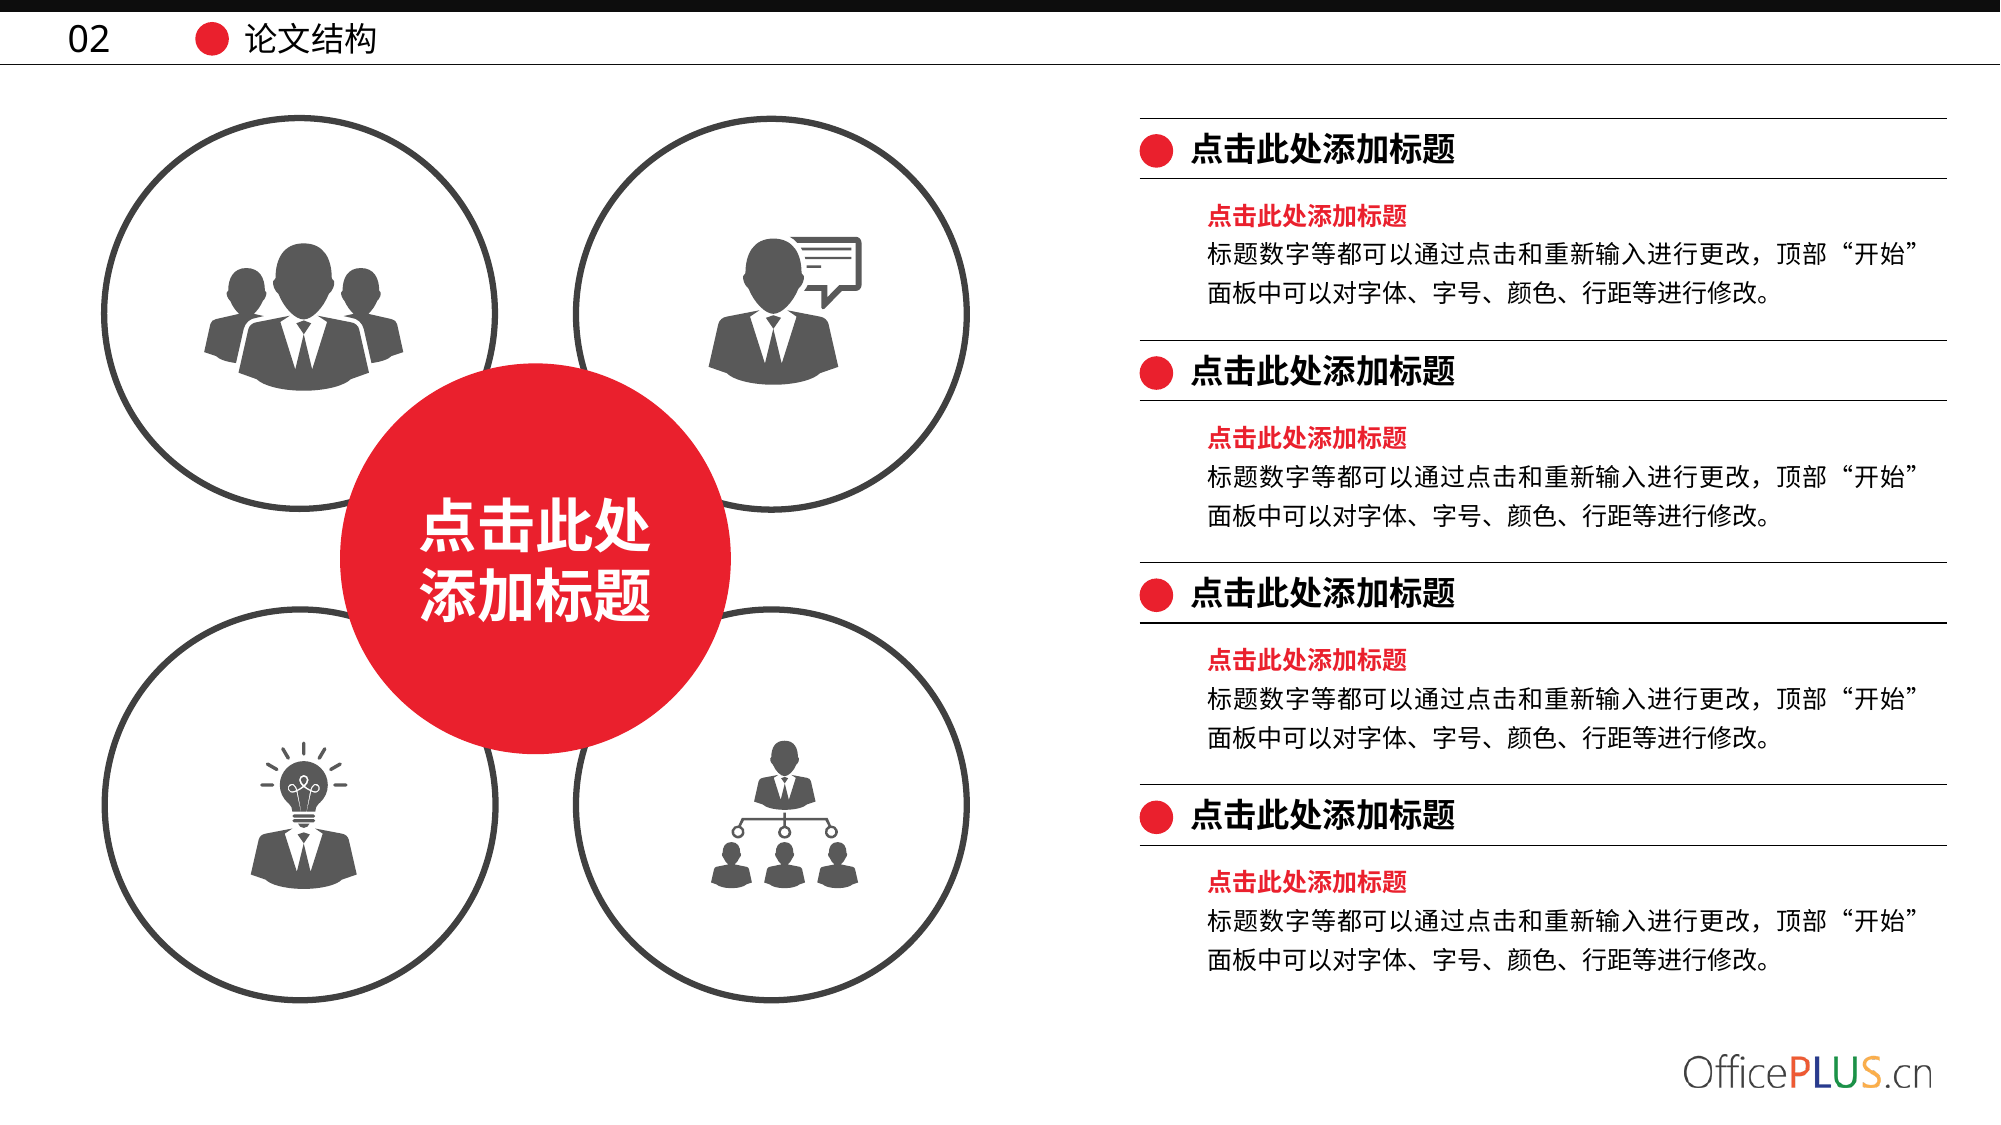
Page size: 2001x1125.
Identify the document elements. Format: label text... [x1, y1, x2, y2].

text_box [1139, 562, 1947, 762]
text_box 02 [52, 7, 126, 67]
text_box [104, 118, 967, 1001]
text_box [1139, 784, 1947, 984]
picture [1684, 1054, 1931, 1088]
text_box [1139, 340, 1947, 540]
text_box 论文结构 [229, 10, 393, 66]
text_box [1139, 118, 1947, 318]
text_box [194, 20, 230, 57]
